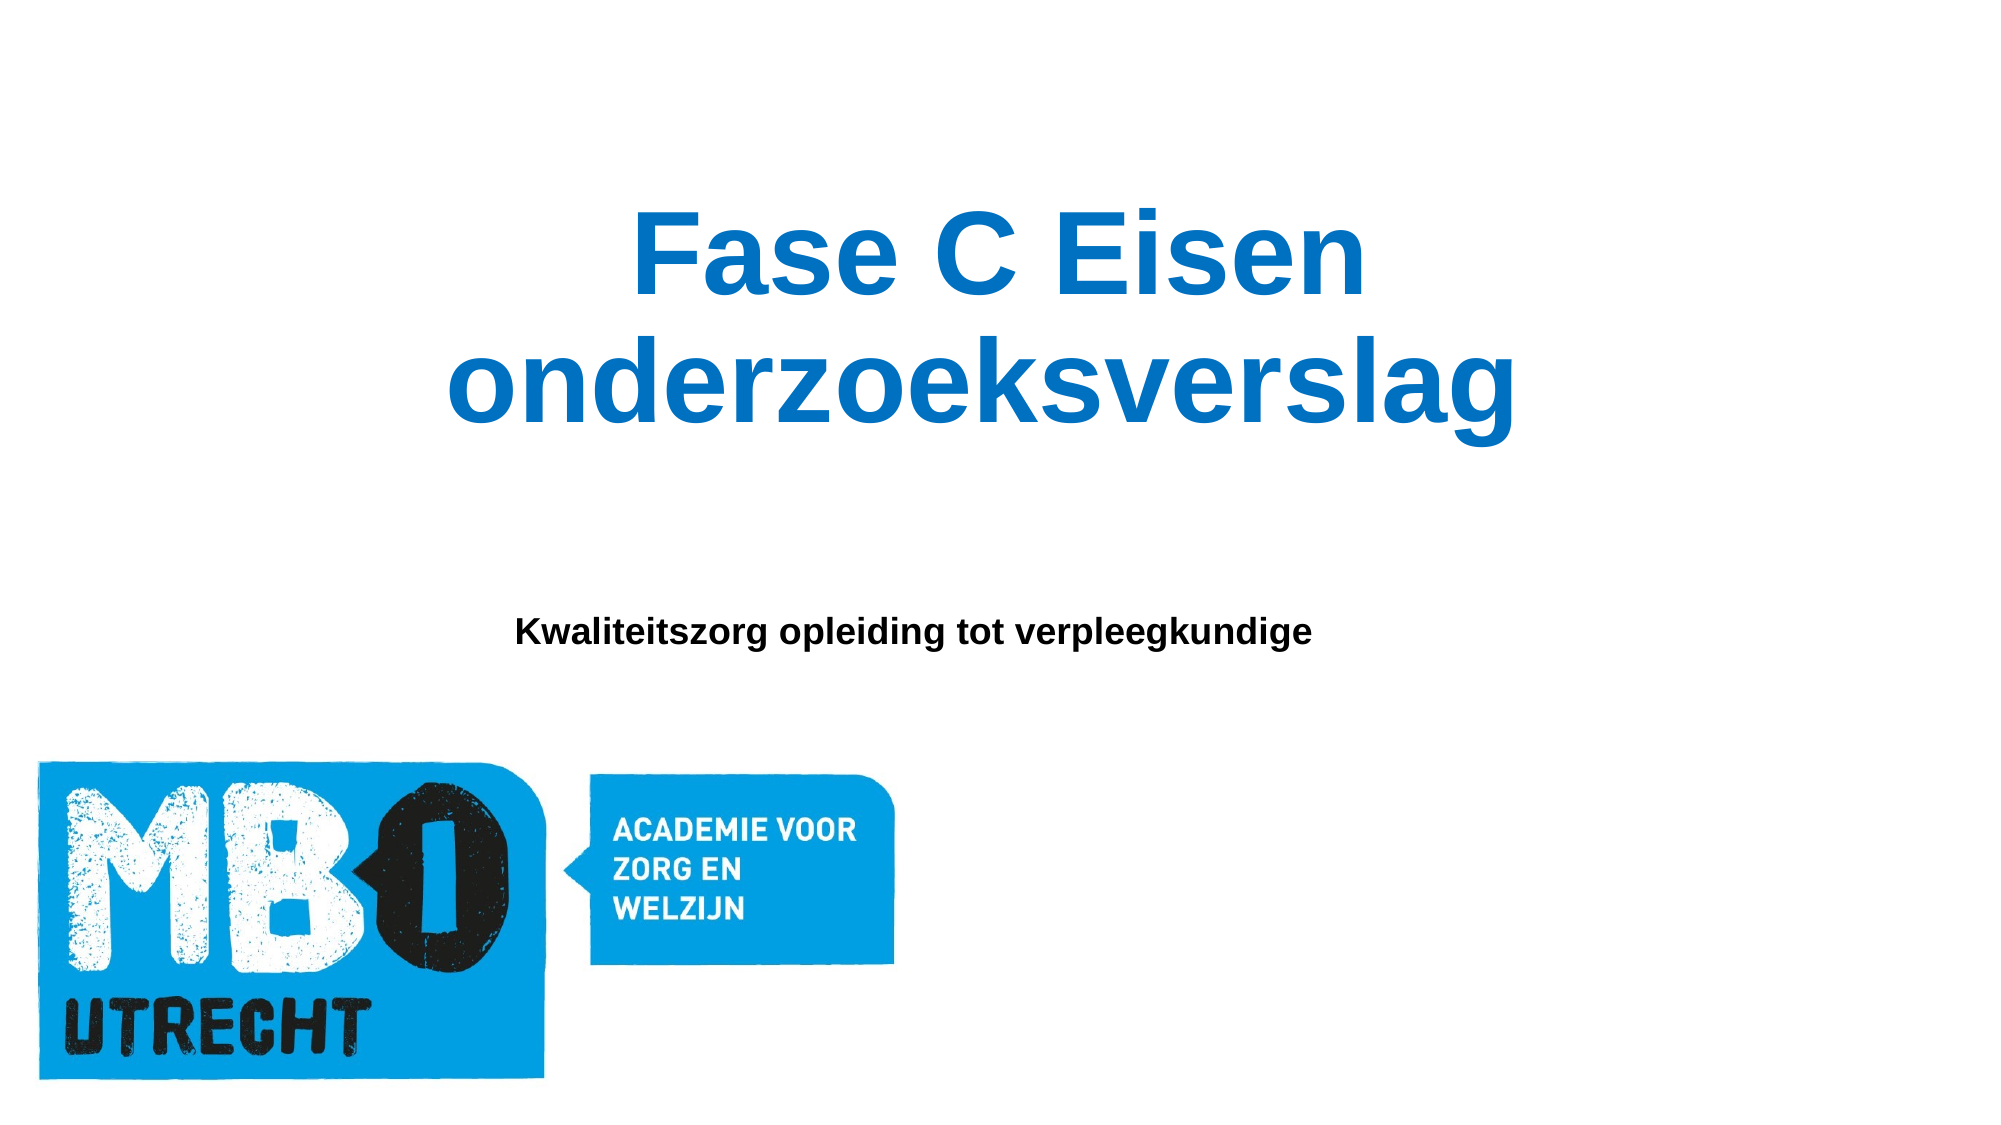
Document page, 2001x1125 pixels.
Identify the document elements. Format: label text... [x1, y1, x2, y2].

text_box Kwaliteitszorg opleiding tot verpleegkundige [499, 464, 1500, 660]
title Fase C Eisen onderzoeksverslag [249, 184, 1750, 456]
picture [0, 726, 932, 1114]
